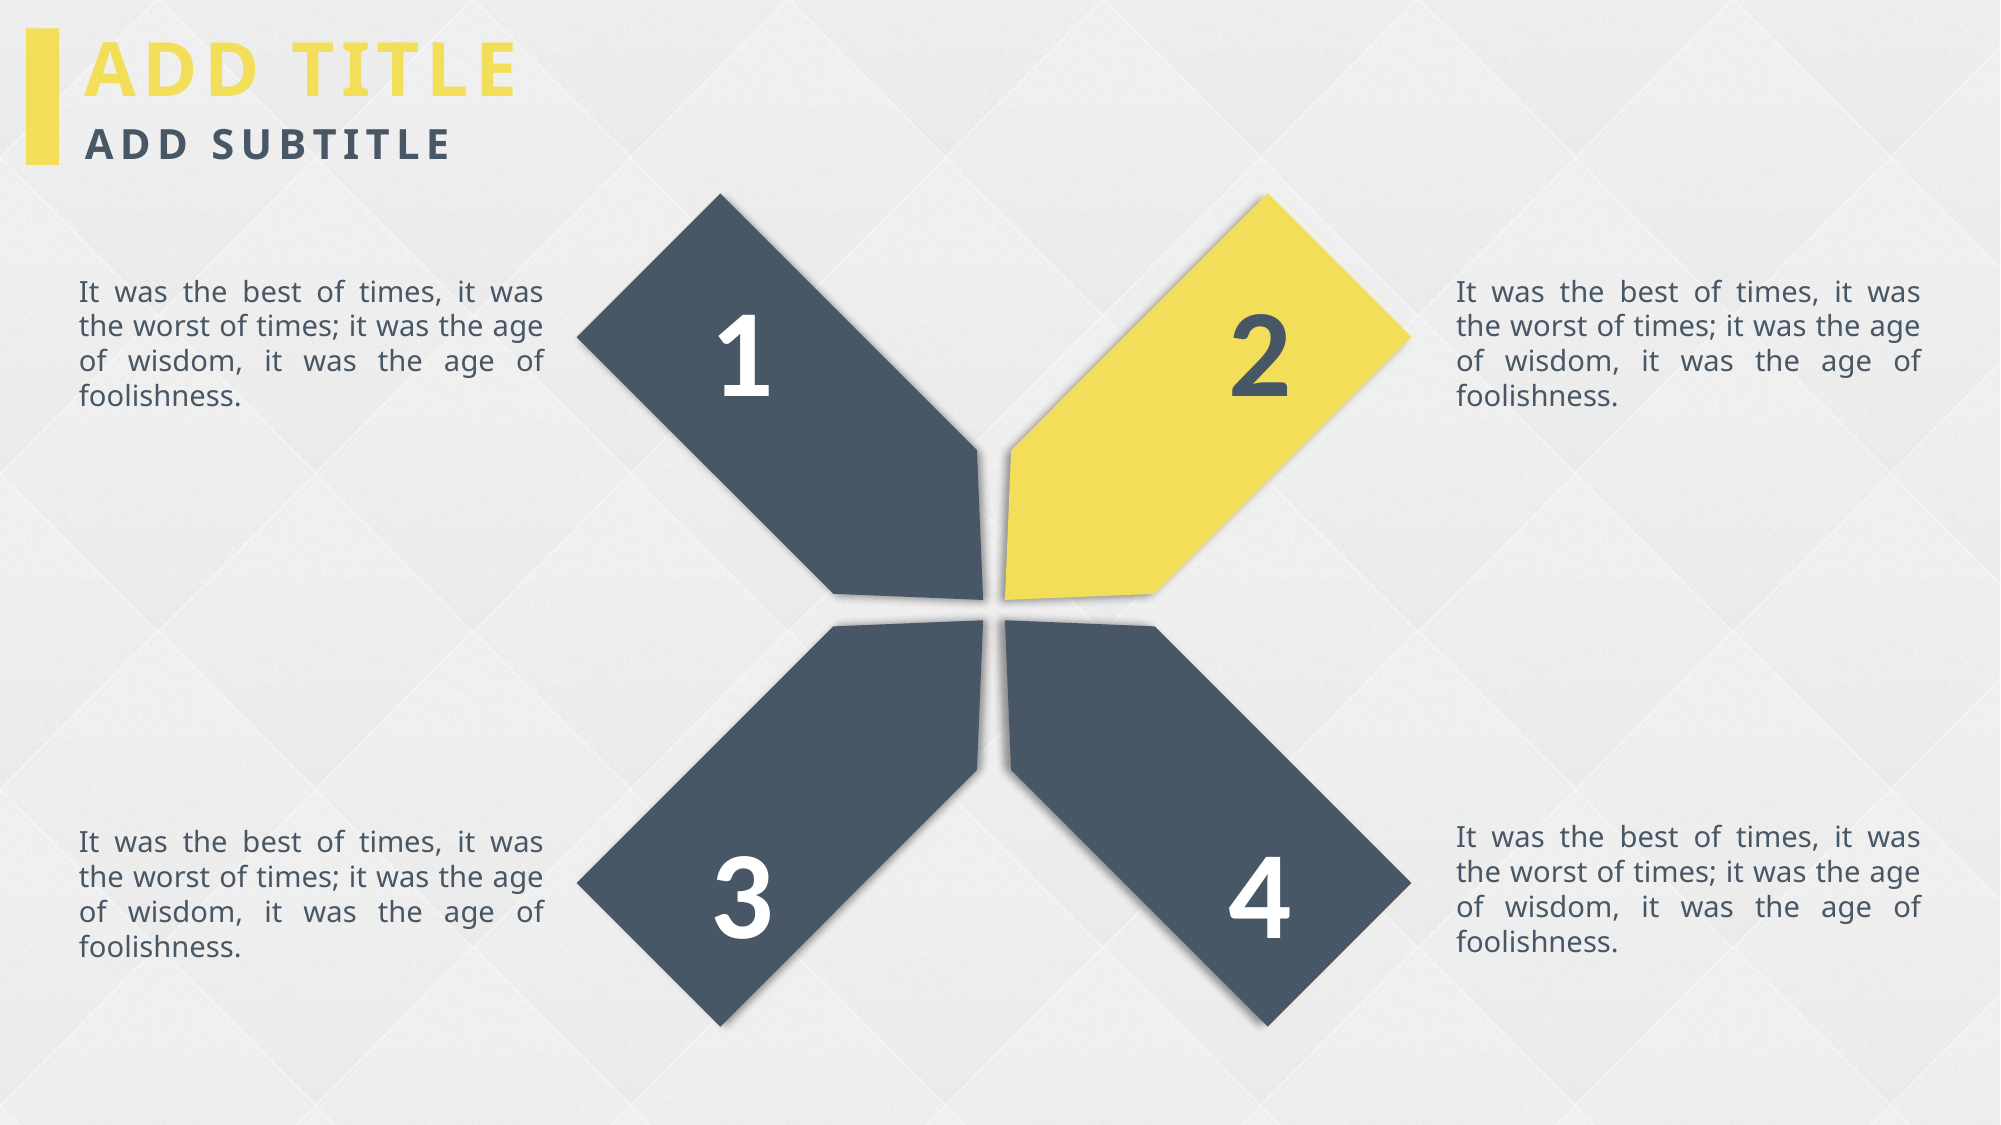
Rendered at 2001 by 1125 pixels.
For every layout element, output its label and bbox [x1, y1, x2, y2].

text_box [64, 195, 1936, 1025]
text_box [26, 14, 592, 177]
picture [0, 0, 2001, 1125]
